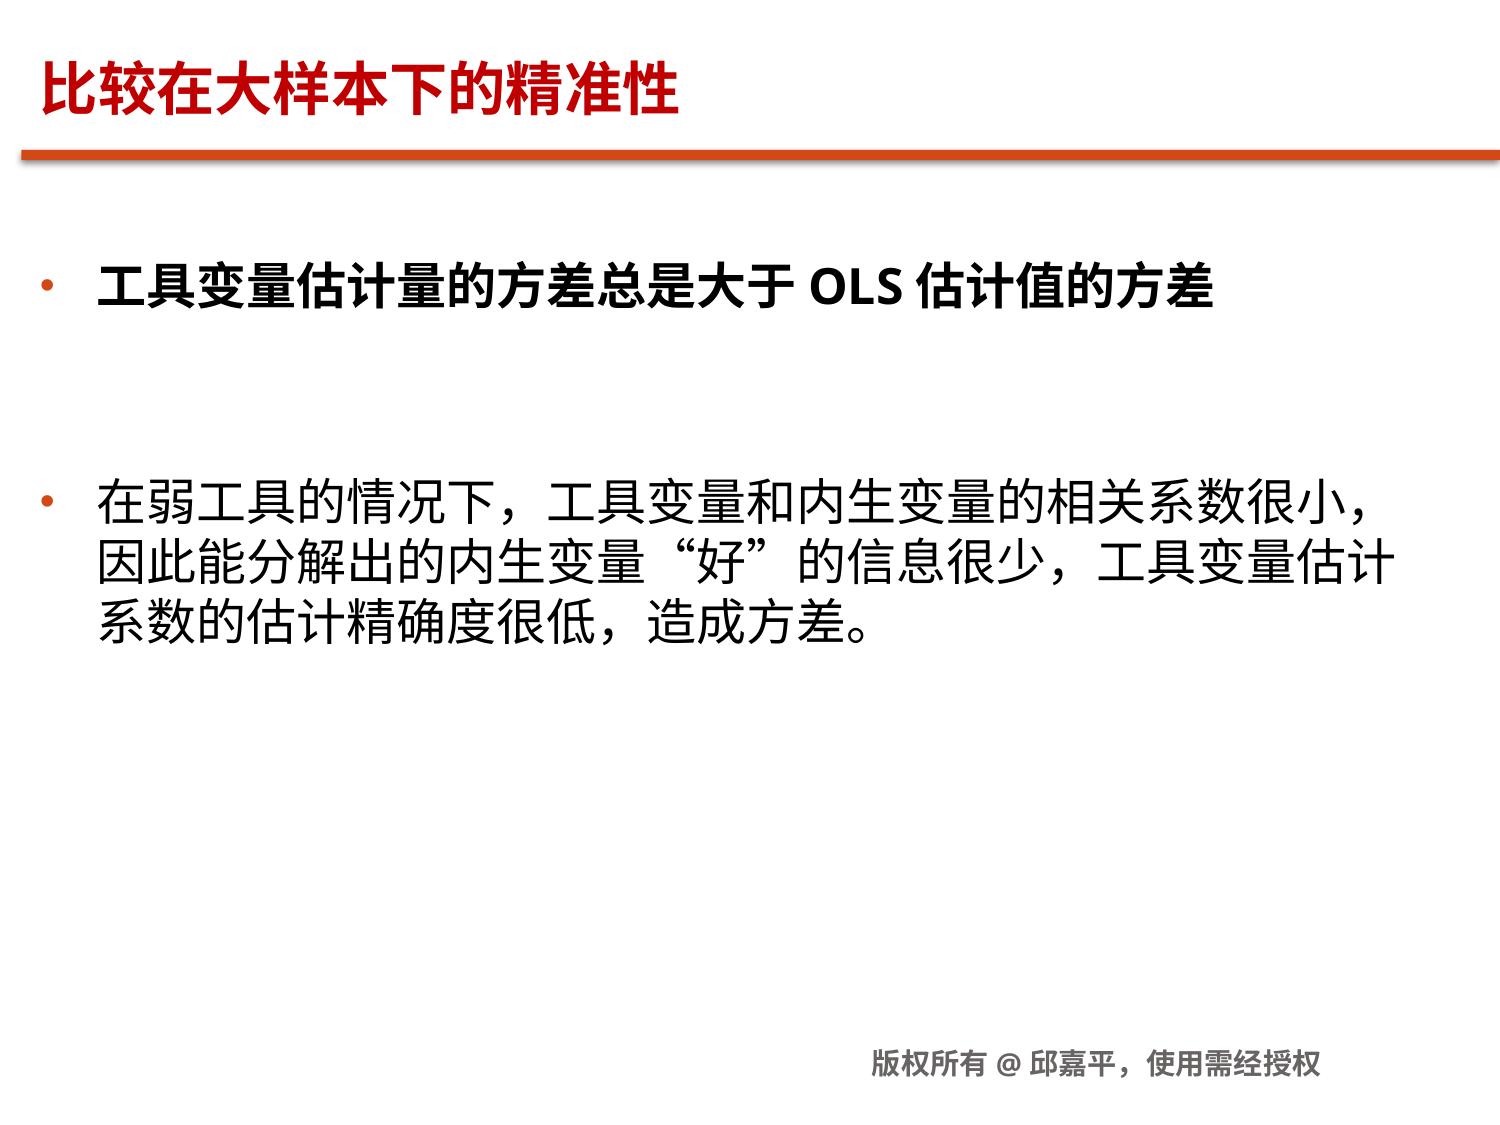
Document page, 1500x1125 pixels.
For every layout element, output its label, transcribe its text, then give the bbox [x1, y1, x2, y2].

footer 版权所有@邱嘉平，使用需经授权 [690, 1025, 1500, 1100]
